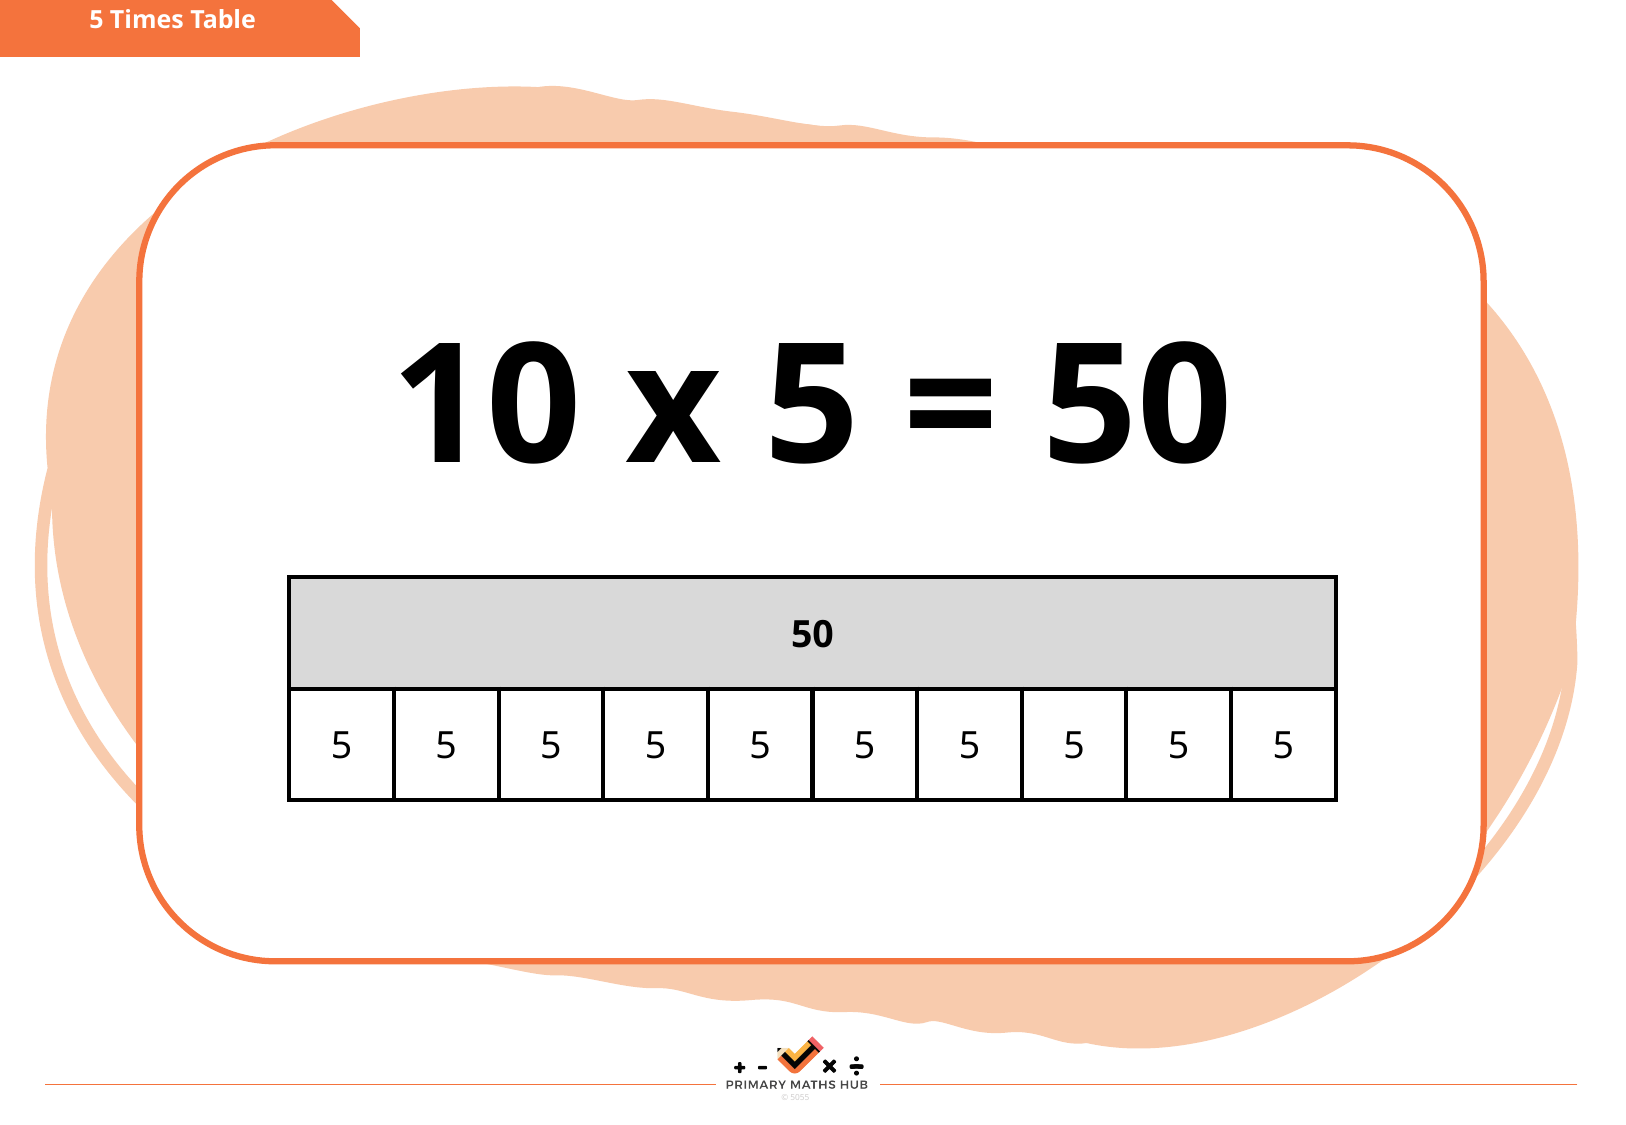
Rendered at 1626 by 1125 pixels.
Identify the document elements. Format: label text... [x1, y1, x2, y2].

text_box [1479, 300, 1579, 867]
table_cell 5 [1128, 691, 1229, 798]
table_header 50 [291, 579, 1334, 687]
text_box 10 x 5 = 50 [140, 288, 1485, 503]
table_cell 5 [291, 691, 392, 798]
table_cell 5 [919, 691, 1020, 798]
table_cell 5 [501, 691, 601, 798]
text_box 5 Times Table [0, 0, 361, 58]
table_cell 5 [1024, 691, 1124, 798]
text_box [496, 960, 1374, 1044]
text_box [273, 91, 956, 144]
table_cell 5 [1233, 691, 1334, 798]
text_box [138, 144, 1485, 963]
table_cell 5 [710, 691, 810, 798]
picture [722, 1034, 872, 1094]
table_cell 5 [396, 691, 497, 798]
table_cell 5 [815, 691, 915, 798]
table_cell 5 [605, 691, 706, 798]
text_box [39, 214, 155, 799]
text_box © 5055 [720, 1084, 870, 1110]
